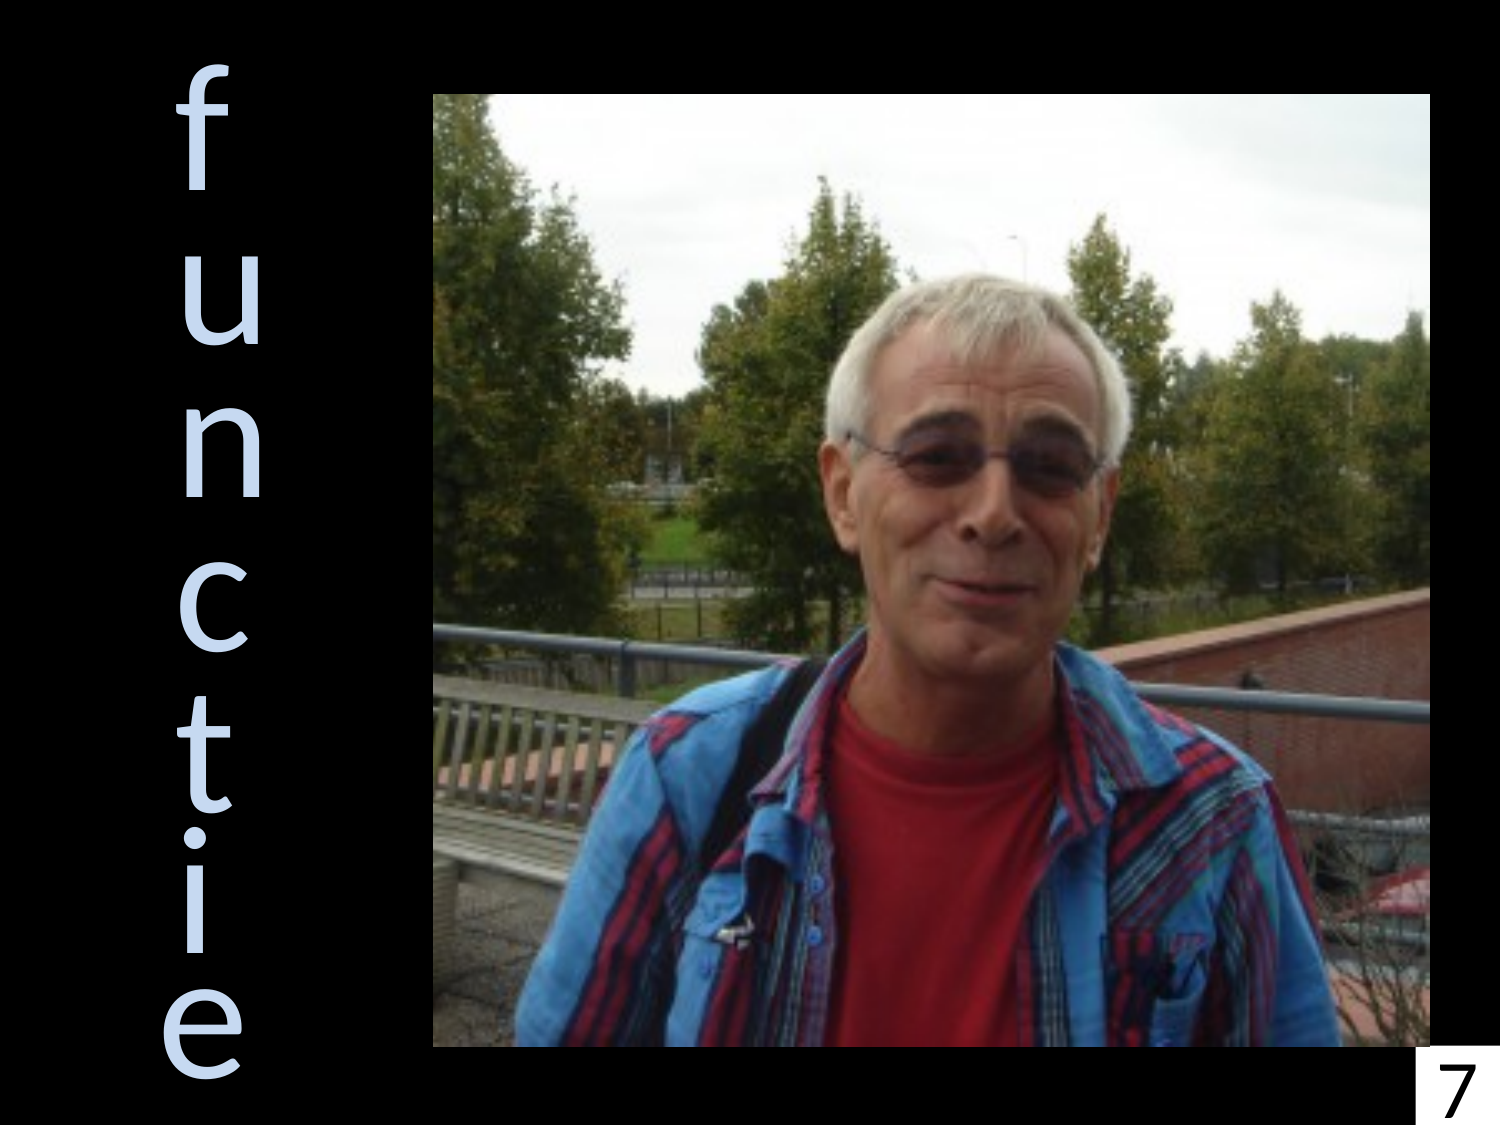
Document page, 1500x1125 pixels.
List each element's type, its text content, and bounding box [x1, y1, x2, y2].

text_box e [142, 887, 285, 1123]
slide_number 7 [1415, 1045, 1500, 1125]
picture [433, 94, 1430, 1048]
text_box i [159, 763, 302, 998]
text_box t [159, 621, 302, 763]
text_box u [159, 153, 302, 306]
text_box c [159, 460, 302, 621]
text_box n [159, 306, 302, 460]
text_box f [159, 0, 302, 153]
